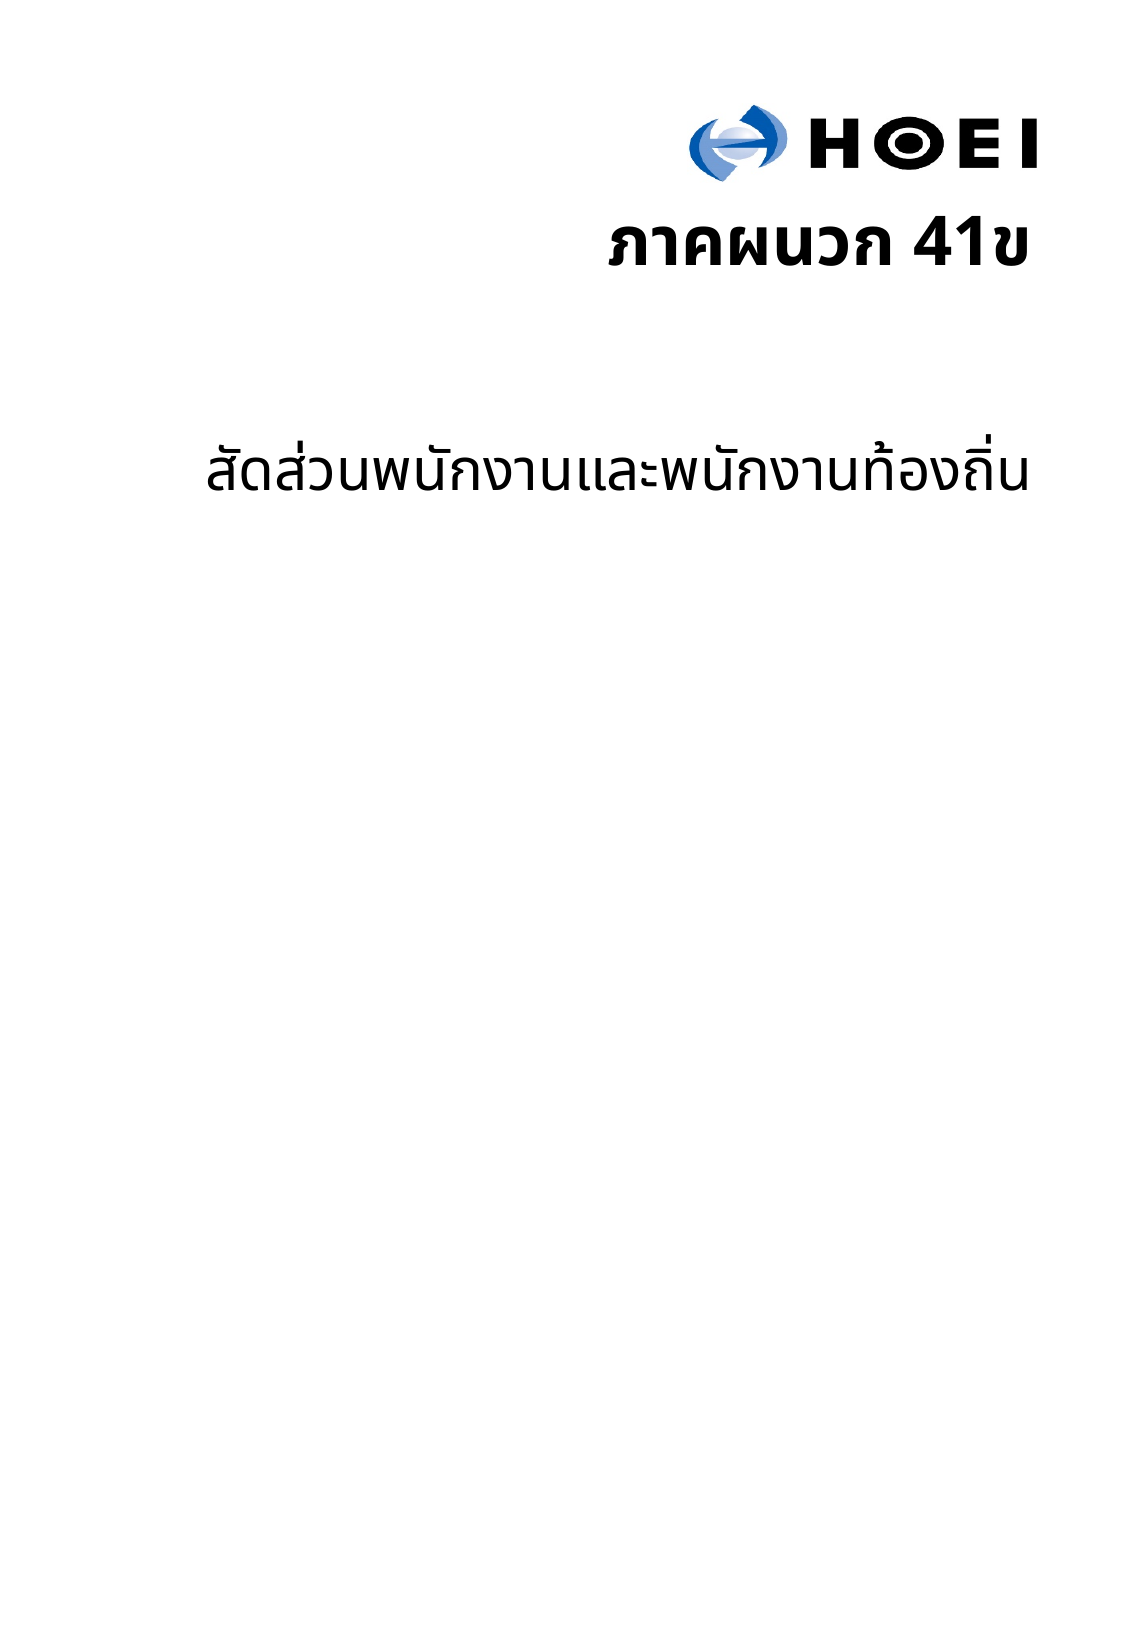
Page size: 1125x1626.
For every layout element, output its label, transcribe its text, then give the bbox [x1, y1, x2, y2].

title ภาคผนวก 41ข [77, 86, 1048, 401]
picture [687, 103, 1038, 183]
list สัดส่วนพนักงานและพนักงานท้องถิ่น [77, 432, 1048, 1464]
